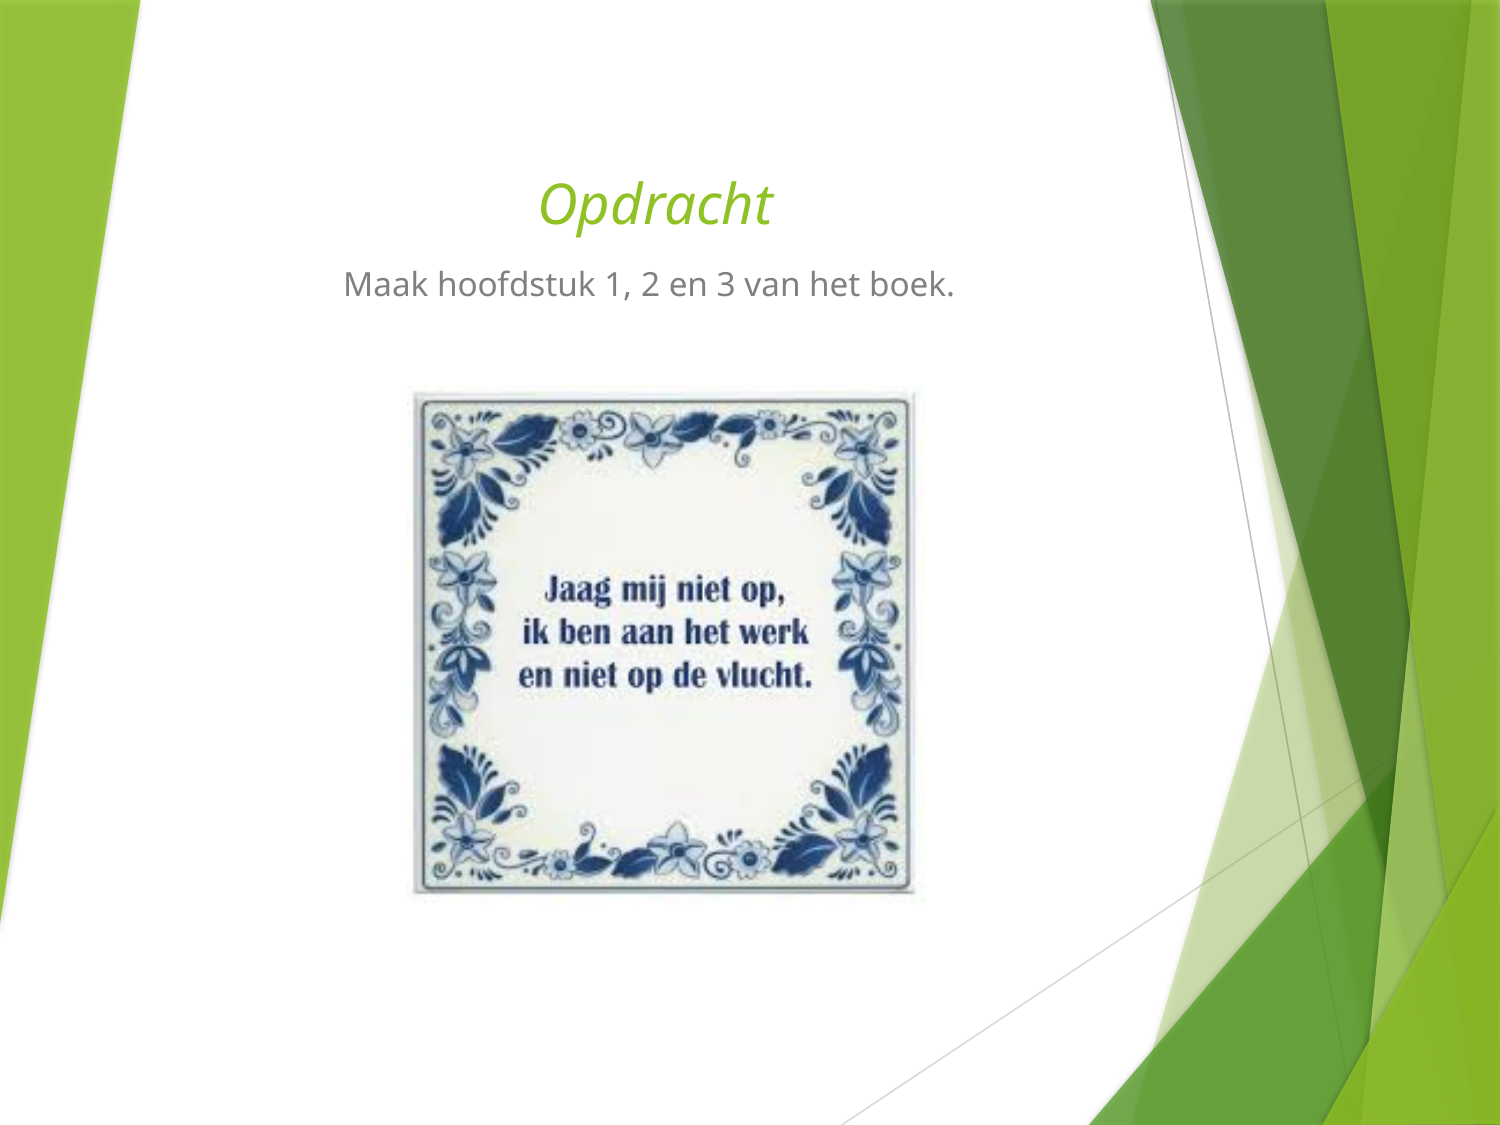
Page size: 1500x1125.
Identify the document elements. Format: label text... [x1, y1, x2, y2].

picture [406, 384, 926, 906]
subtitle Maak hoofdstuk 1, 2 en 3 van het boek. [64, 255, 1235, 882]
title Opdracht [112, 101, 1199, 244]
